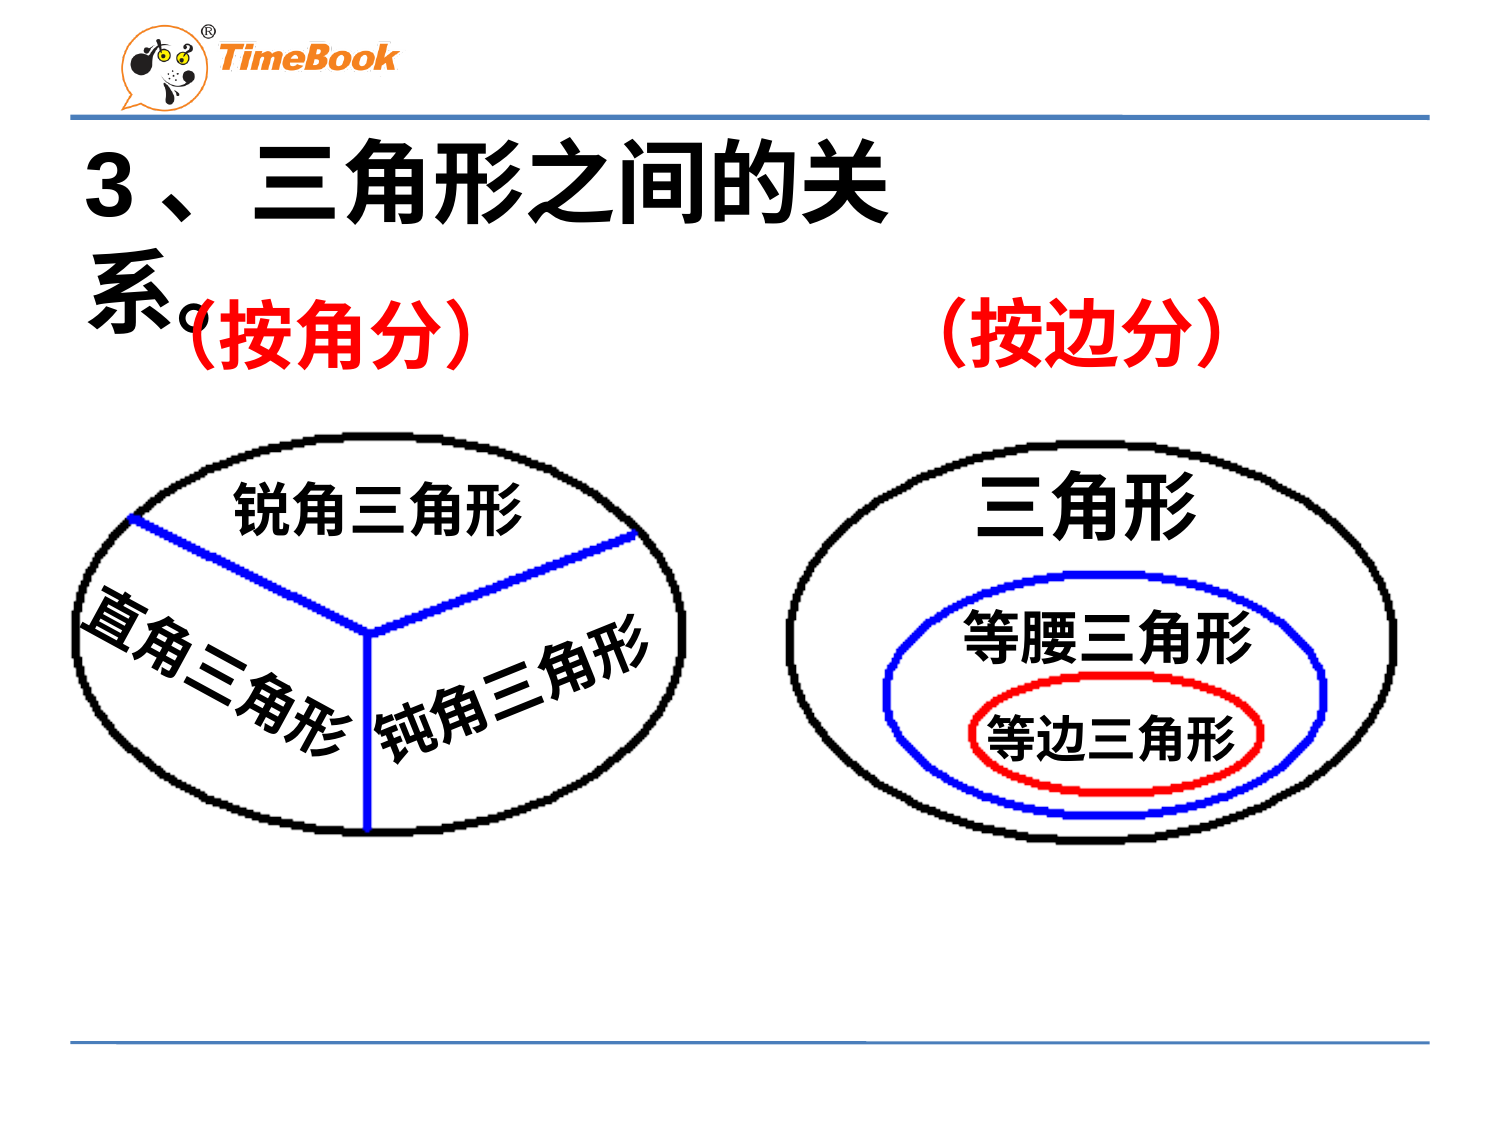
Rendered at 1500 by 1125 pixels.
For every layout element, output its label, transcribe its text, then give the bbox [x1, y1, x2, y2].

text_box （按边分） [879, 278, 1294, 349]
picture [118, 22, 408, 113]
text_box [0, 363, 709, 854]
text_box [714, 351, 1477, 878]
text_box 3、三角形之间的关系。 [70, 117, 1020, 352]
text_box （按角分） [128, 281, 661, 361]
